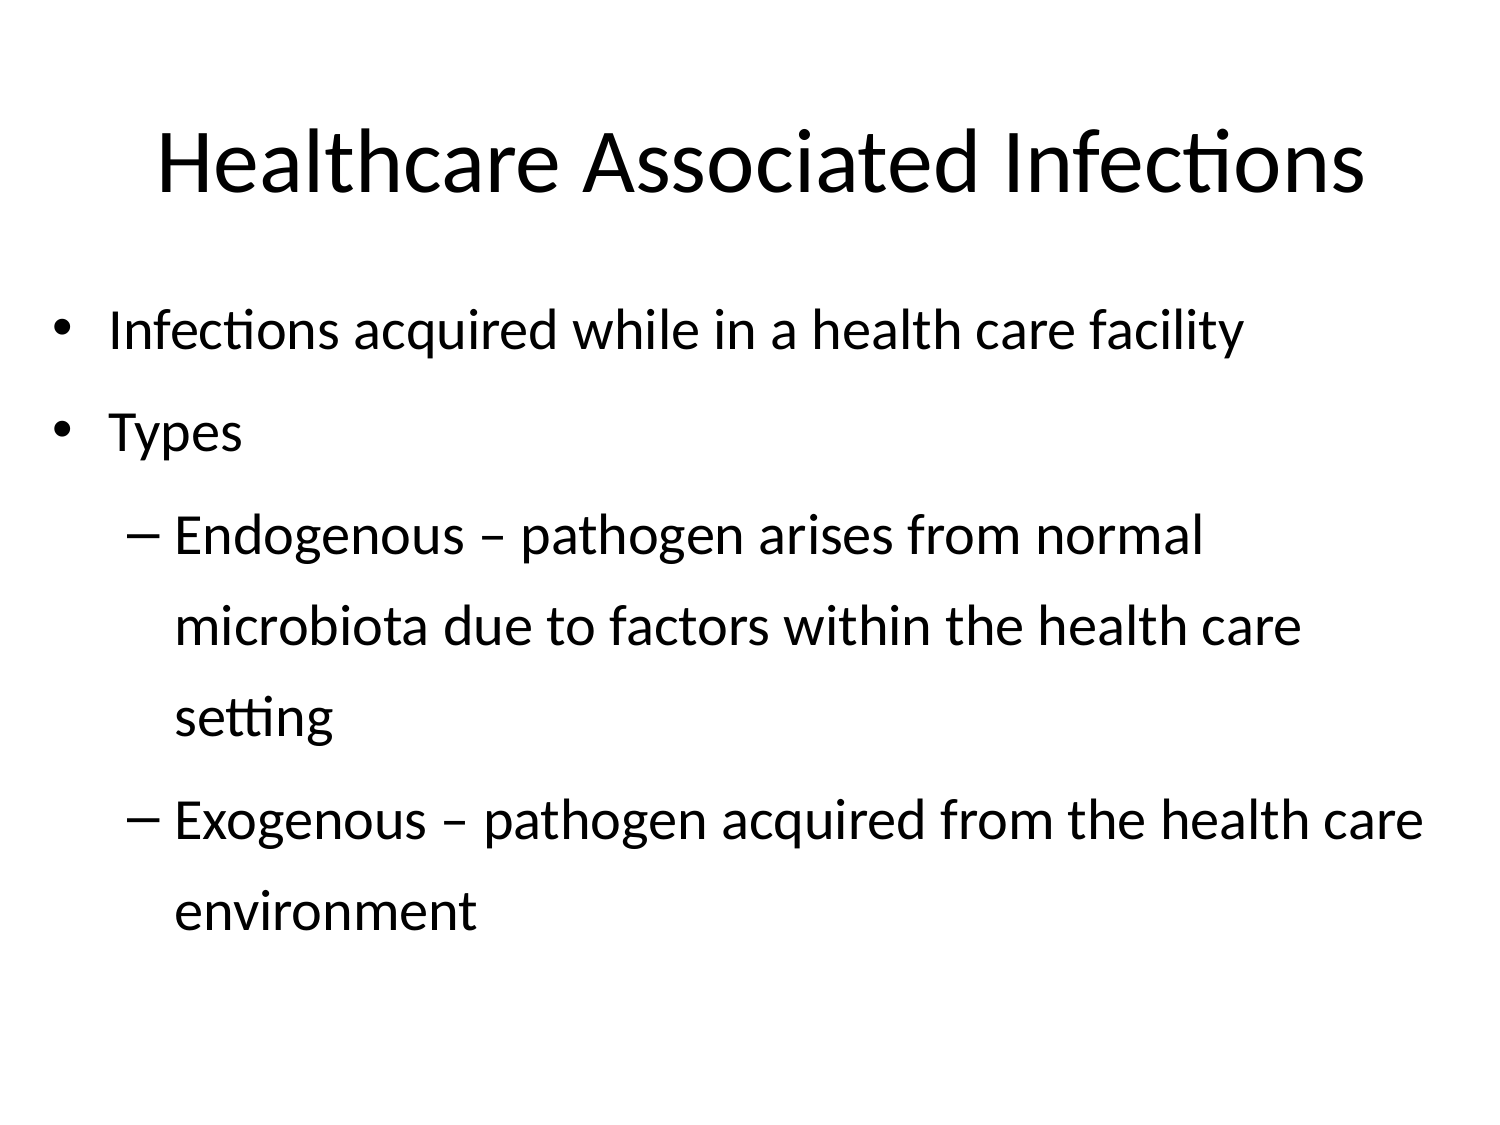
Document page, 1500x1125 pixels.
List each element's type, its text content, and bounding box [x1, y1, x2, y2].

title Healthcare Associated Infections [124, 62, 1401, 251]
list Infections acquired while in a health care facility Types Endogenous – pathogen arises from normal microbiota due to factors within the health care setting Exogenous – pathogen acquired from the health care environment [37, 262, 1463, 1038]
